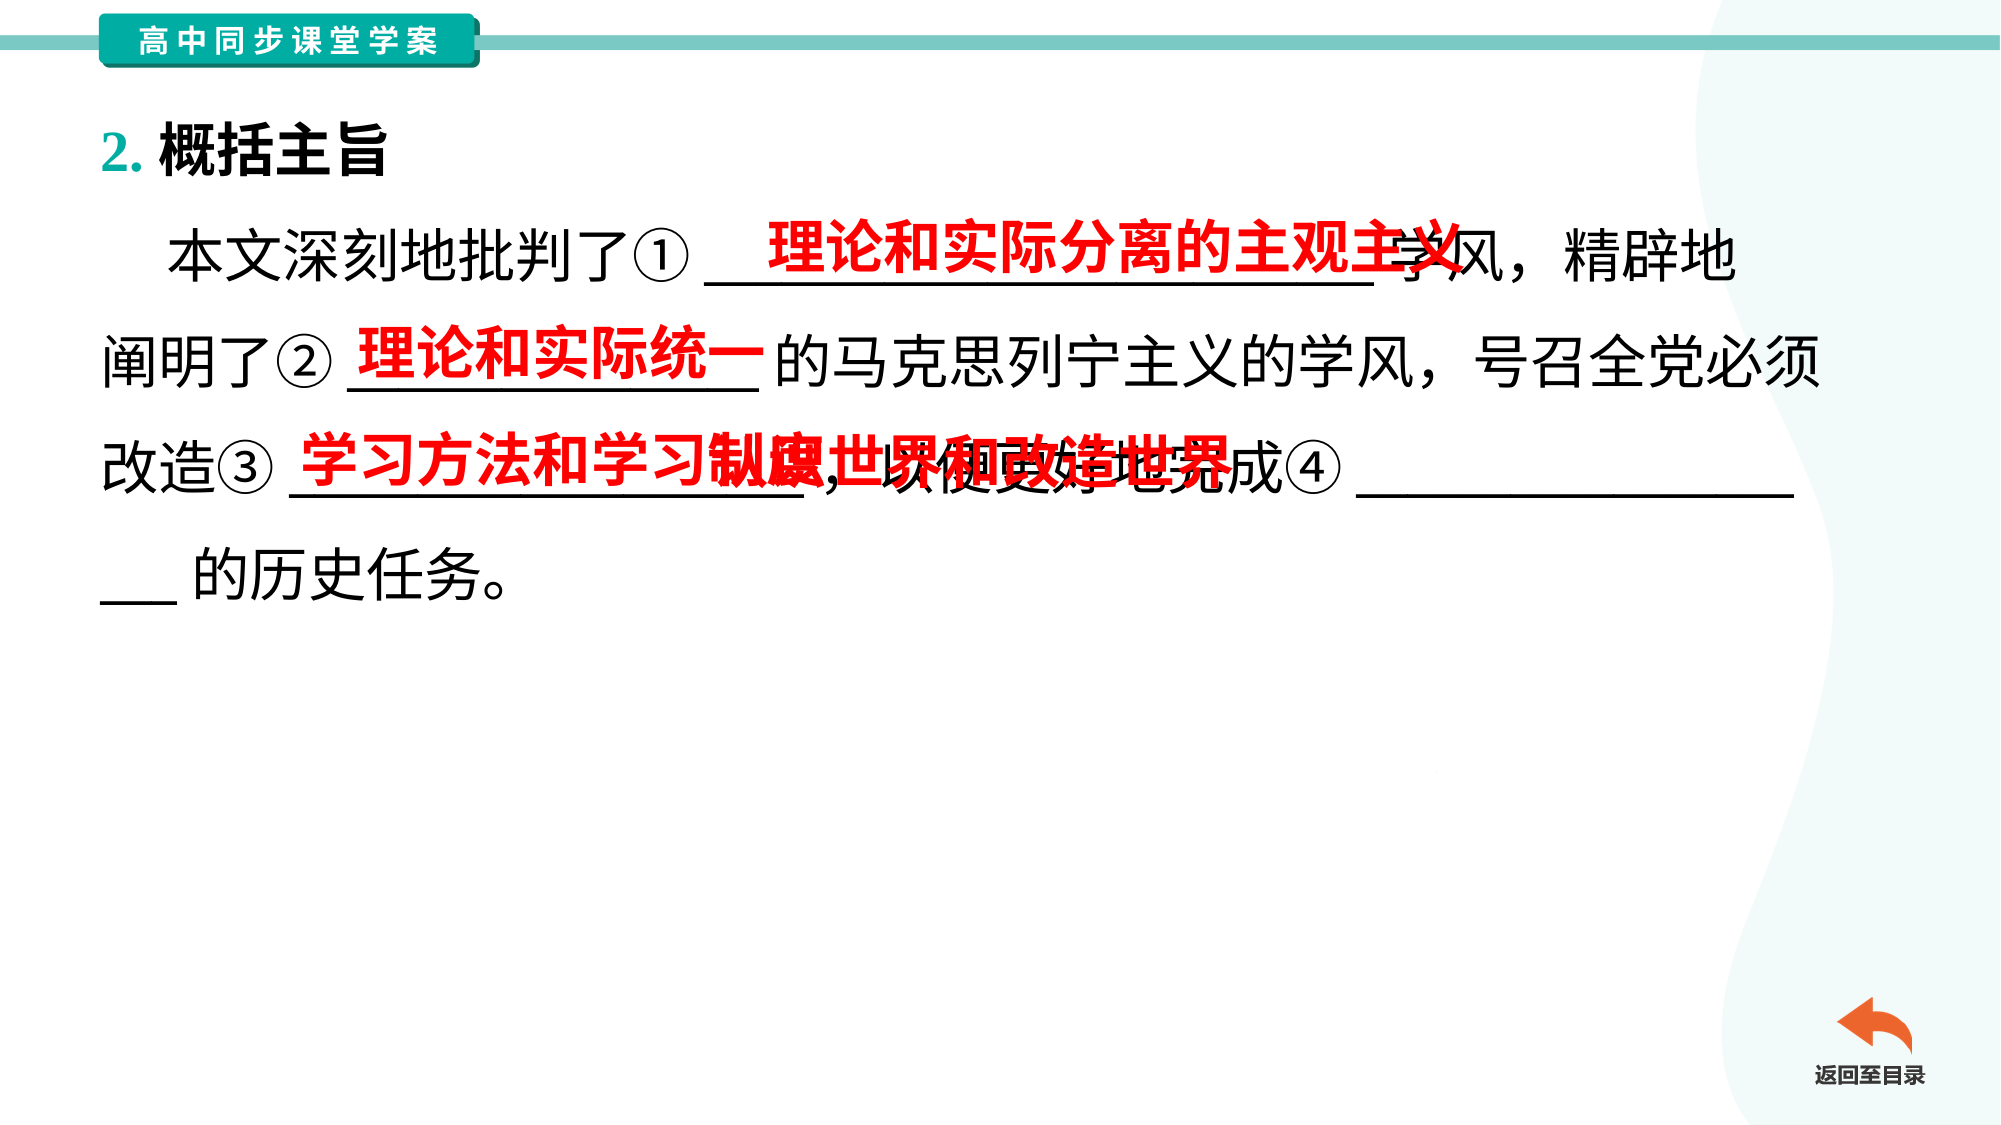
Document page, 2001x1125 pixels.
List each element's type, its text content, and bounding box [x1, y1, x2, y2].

text_box 理论和实际分离的主观主义 [743, 178, 1490, 281]
text_box 理论和实际统一 [335, 284, 789, 387]
text_box 认识世界和改造世界 [100, 390, 1899, 601]
text_box 2.概括主旨 本文深刻地批判了①__________________________学风，精辟地 阐明了②________________的马克思列宁主义的学风，号召全党必须 改造③____________________，以便更好地完成④_________________ ___的历史任务。 [100, 76, 1899, 390]
text_box 2.概括主旨 本文深刻地批判了①__________________________学风，精辟地 阐明了②________________的马克思列宁主义的学风，号召全党必须 改造③____________________，以便更好地完成④_________________ ___的历史任务。 [100, 601, 1899, 608]
picture [0, 0, 2000, 1125]
